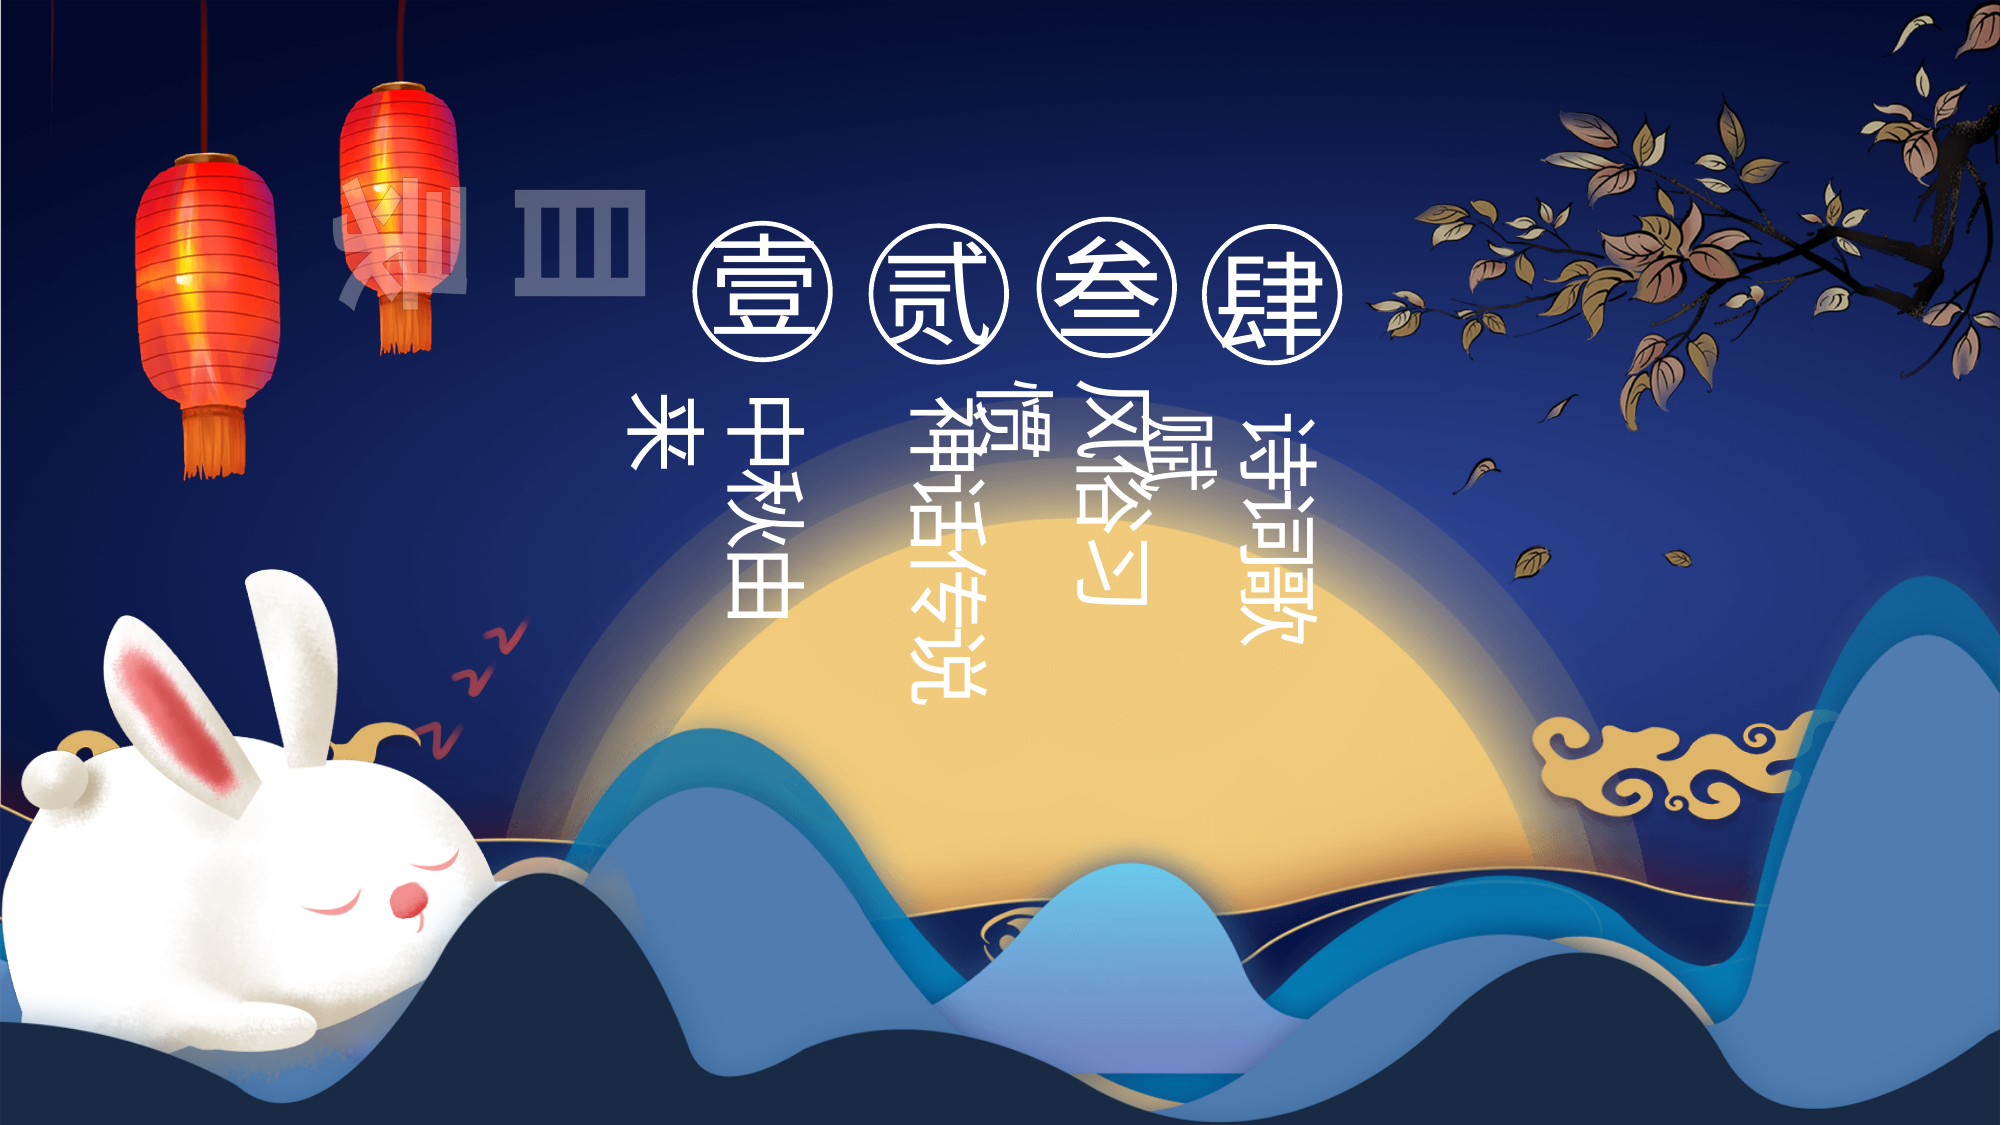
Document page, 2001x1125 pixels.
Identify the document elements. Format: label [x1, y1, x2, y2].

text_box [866, 216, 1007, 369]
text_box [694, 208, 831, 360]
picture [0, 0, 2000, 1125]
text_box [1199, 226, 1340, 378]
text_box [1035, 211, 1175, 364]
